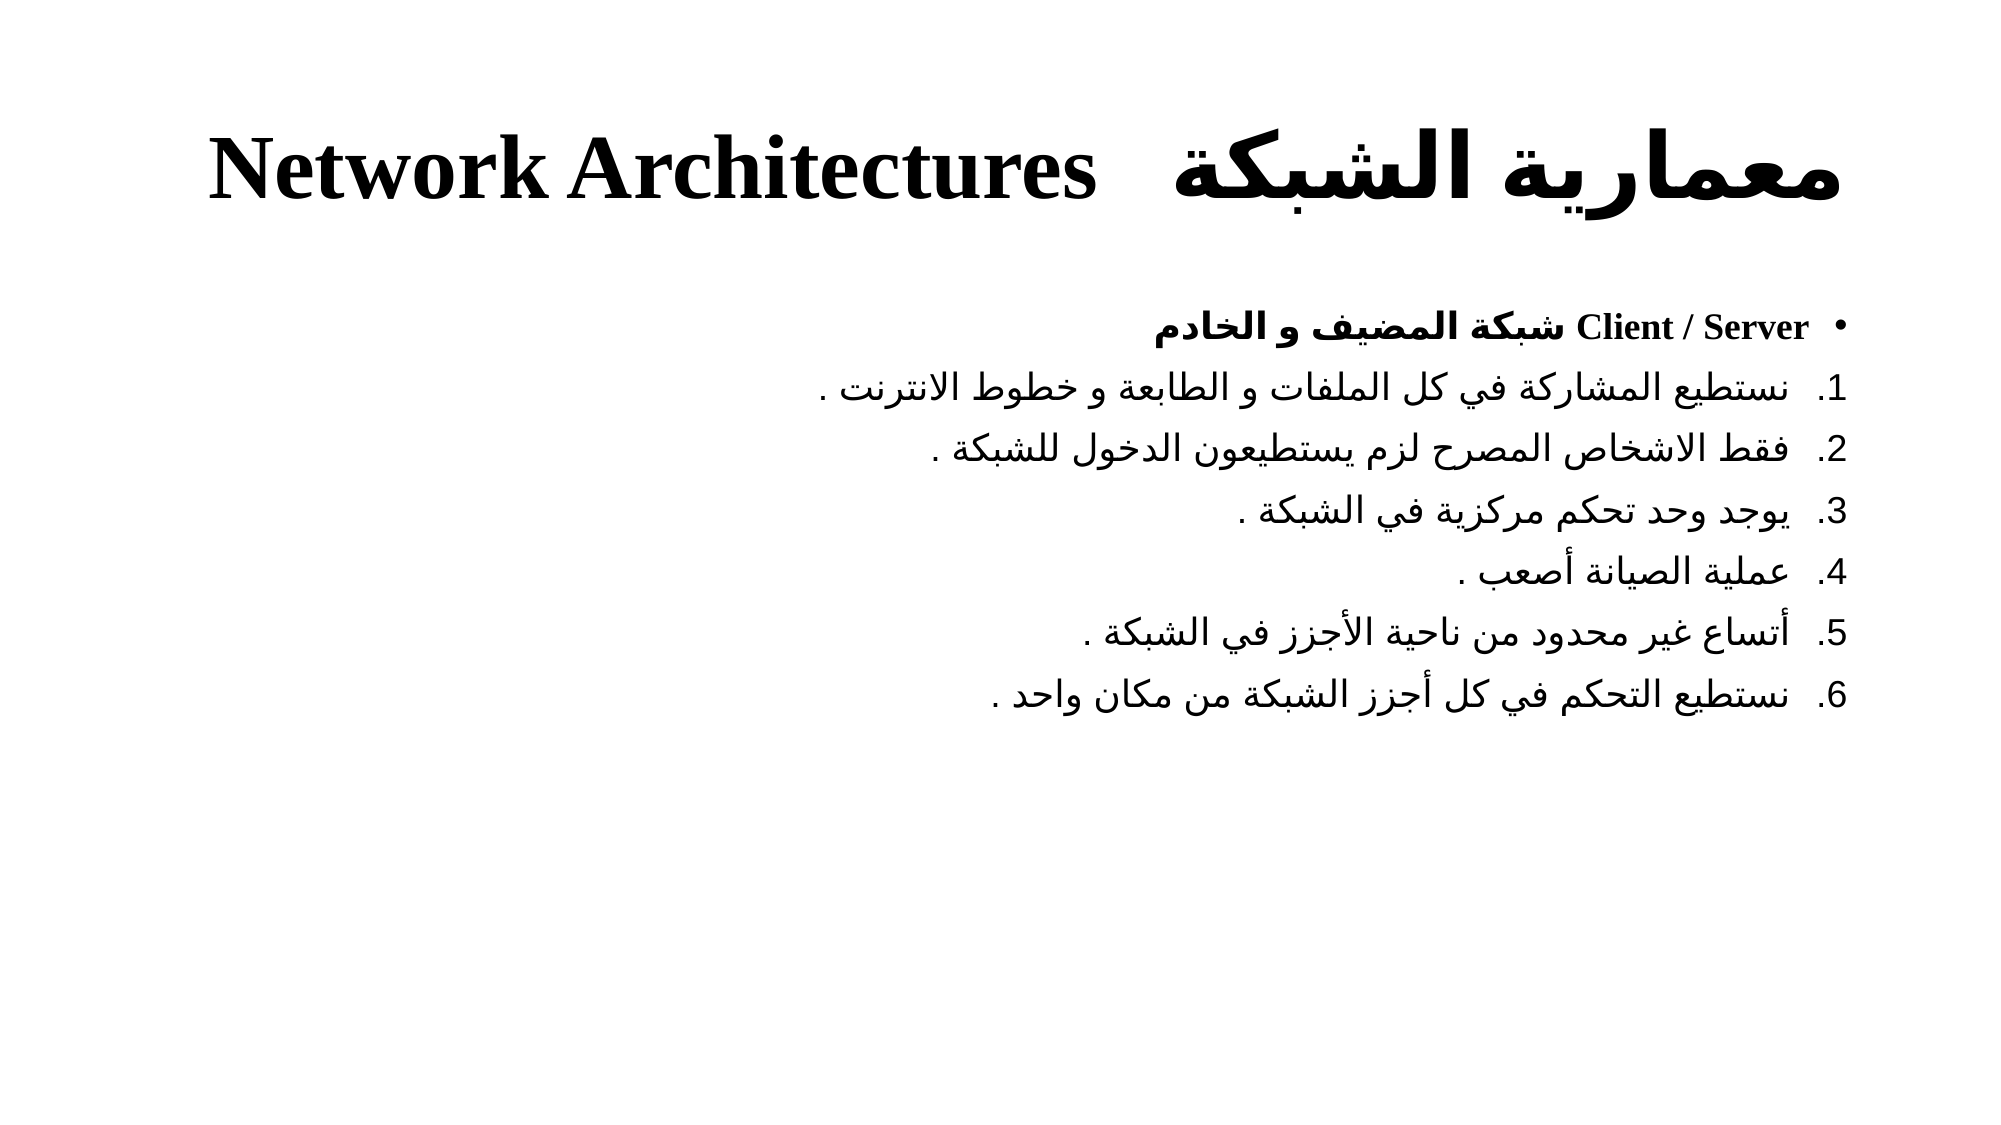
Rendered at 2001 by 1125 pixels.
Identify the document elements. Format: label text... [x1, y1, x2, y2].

title معمارية الشبكة Network Architectures [137, 59, 1863, 278]
list Client / Server شبكة المضيف و الخادم نستطيع المشاركة في كل الملفات و الطابعة و خطوط الانترنت . فقط الاشخاص المصرح لزم يستطيعون الدخول للشبكة . يوجد وحد تحكم مركزية في الشبكة . عملية الصيانة أصعب . أتساع غير محدود من ناحية الأجزز في الشبكة . نستطيع التحكم في كل أجزز الشبكة من مكان واحد . [137, 299, 1863, 1014]
